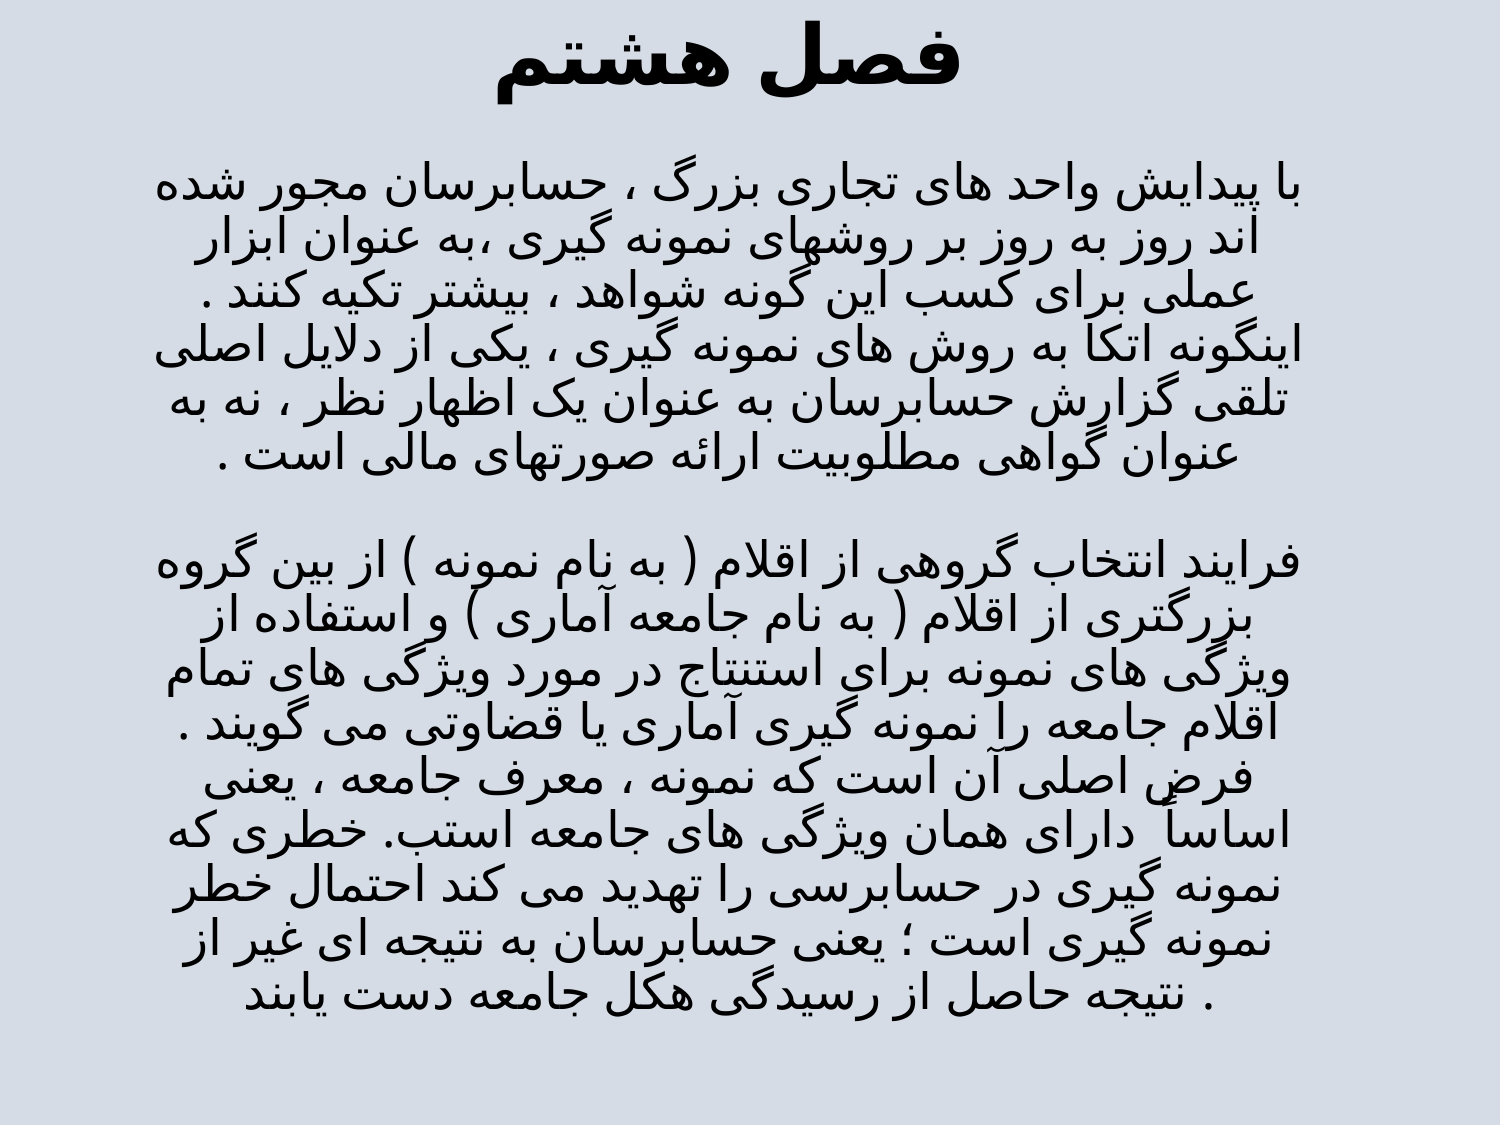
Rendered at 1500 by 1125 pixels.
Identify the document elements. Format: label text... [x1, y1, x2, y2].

title فصل هشتم با پیدایش واحد های تجاری بزرگ ، حسابرسان مجور شده اند روز به روز بر روشهای نمونه گیری ،به عنوان ابزار عملی برای کسب این گونه شواهد ، بیشتر تکیه کنند . اینگونه اتکا به روش های نمونه گیری ، یکی از دلایل اصلی تلقی گزارش حسابرسان به عنوان یک اظهار نظر ، نه به عنوان گواهی مطلوبیت ارائه صورتهای مالی است . فرایند انتخاب گروهی از اقلام ( به نام نمونه ) از بین گروه بزرگتری از اقلام ( به نام جامعه آماری ) و استفاده از ویژگی های نمونه برای استنتاج در مورد ویژگی های تمام اقلام جامعه را نمونه گیری آماری یا قضاوتی می گویند . فرض اصلی آن است که نمونه ، معرف جامعه ، یعنی اساساً دارای همان ویژگی های جامعه استب. خطری که نمونه گیری در حسابرسی را تهدید می کند احتمال خطر نمونه گیری است ؛ یعنی حسابرسان به نتیجه ای غیر از نتیجه حاصل از رسیدگی هکل جامعه دست یابند . [117, 46, 1343, 987]
